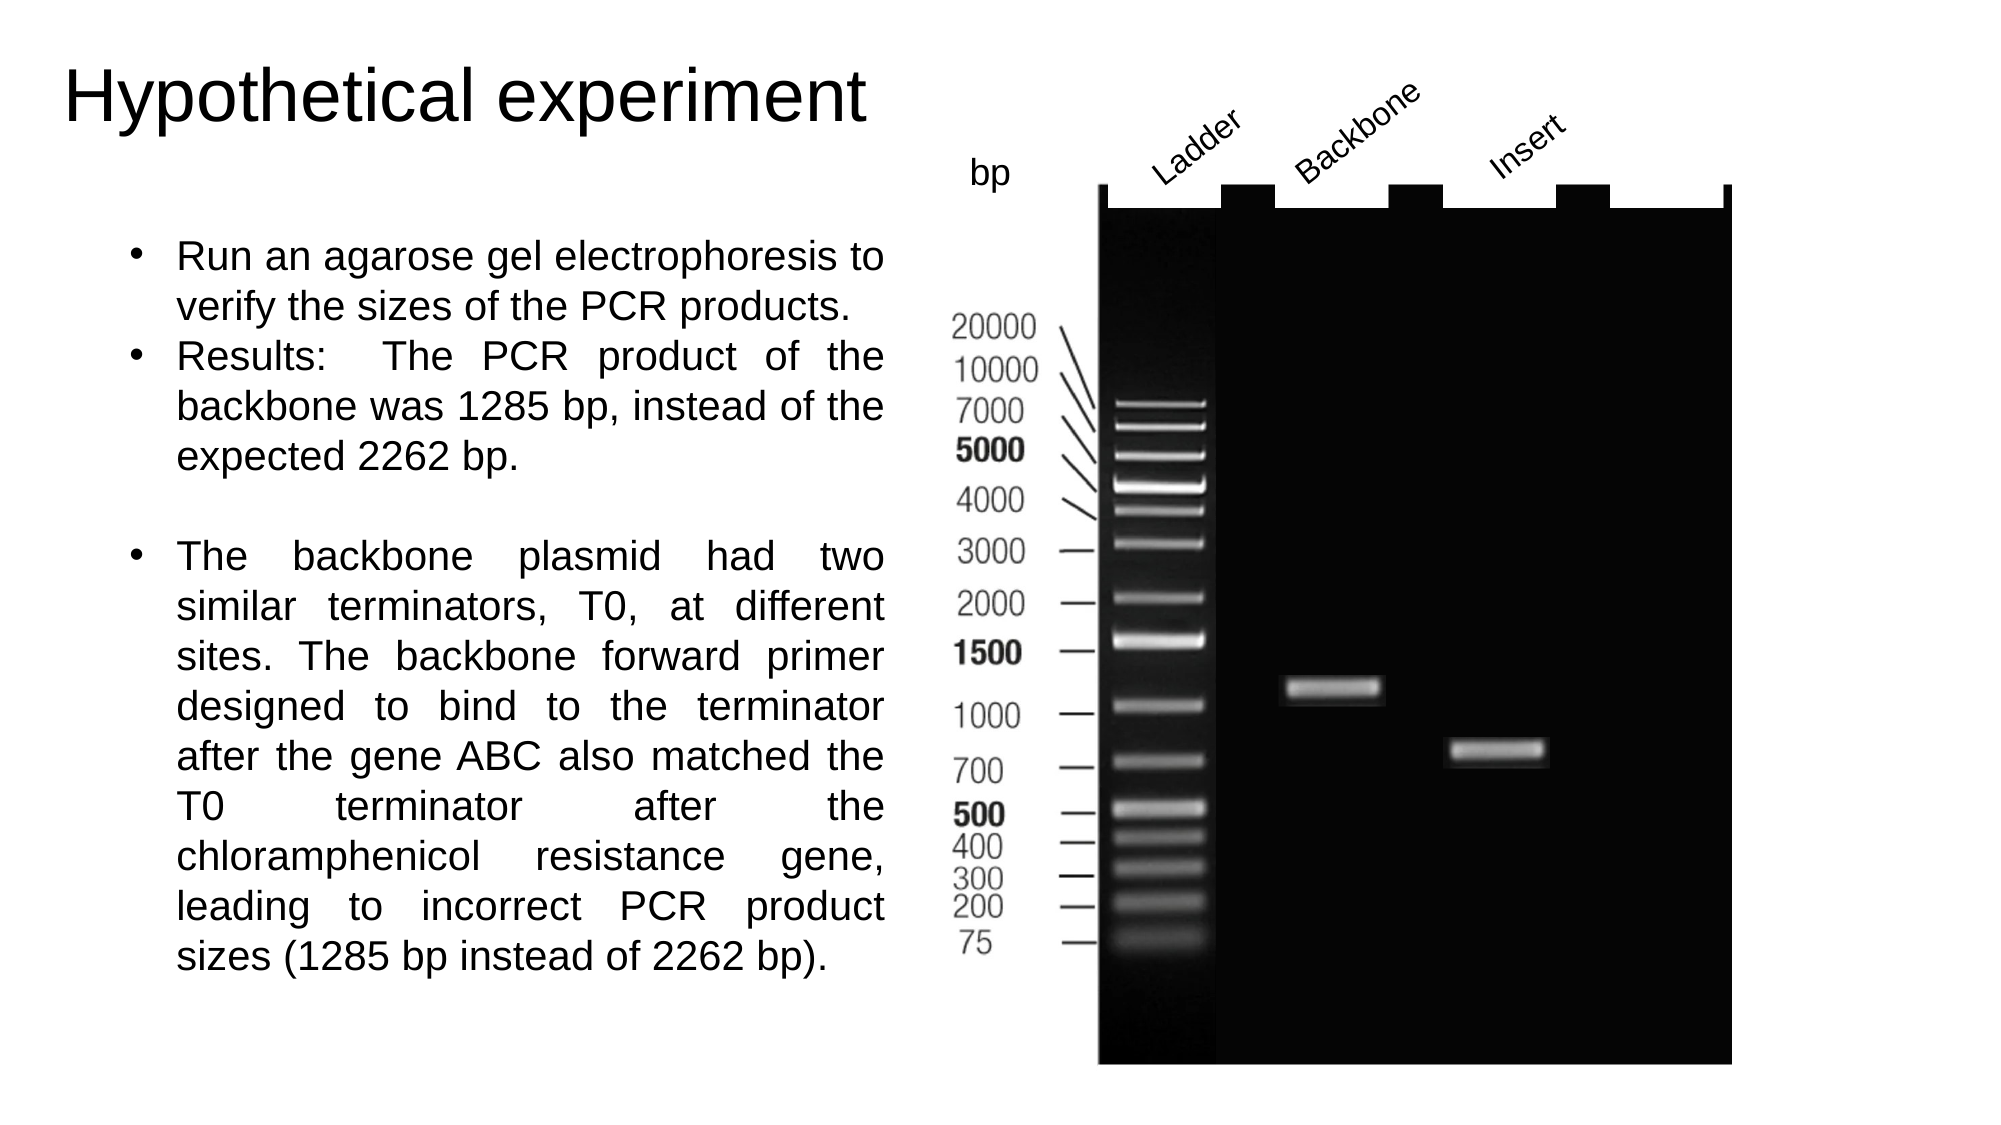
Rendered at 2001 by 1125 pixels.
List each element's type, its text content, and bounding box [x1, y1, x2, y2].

text_box Insert [1449, 48, 1640, 170]
text_box Run an agarose gel electrophoresis to verify the sizes of the PCR products. Results: The PCR product of the backbone was 1285 bp, instead of the expected 2262 bp. The backbone plasmid had two similar terminators, T0, at different sites. The backbone forward primer designed to bind to the terminator after the gene ABC also matched the T0 terminator after the chloramphenicol resistance gene, leading to incorrect PCR product sizes (1285 bp instead of 2262 bp). [114, 221, 901, 987]
picture [914, 170, 1733, 1072]
text_box bp [934, 140, 1047, 170]
text_box Hypothetical experiment [48, 39, 1062, 145]
text_box Ladder [1119, 48, 1310, 170]
text_box Backbone [1261, 33, 1471, 170]
